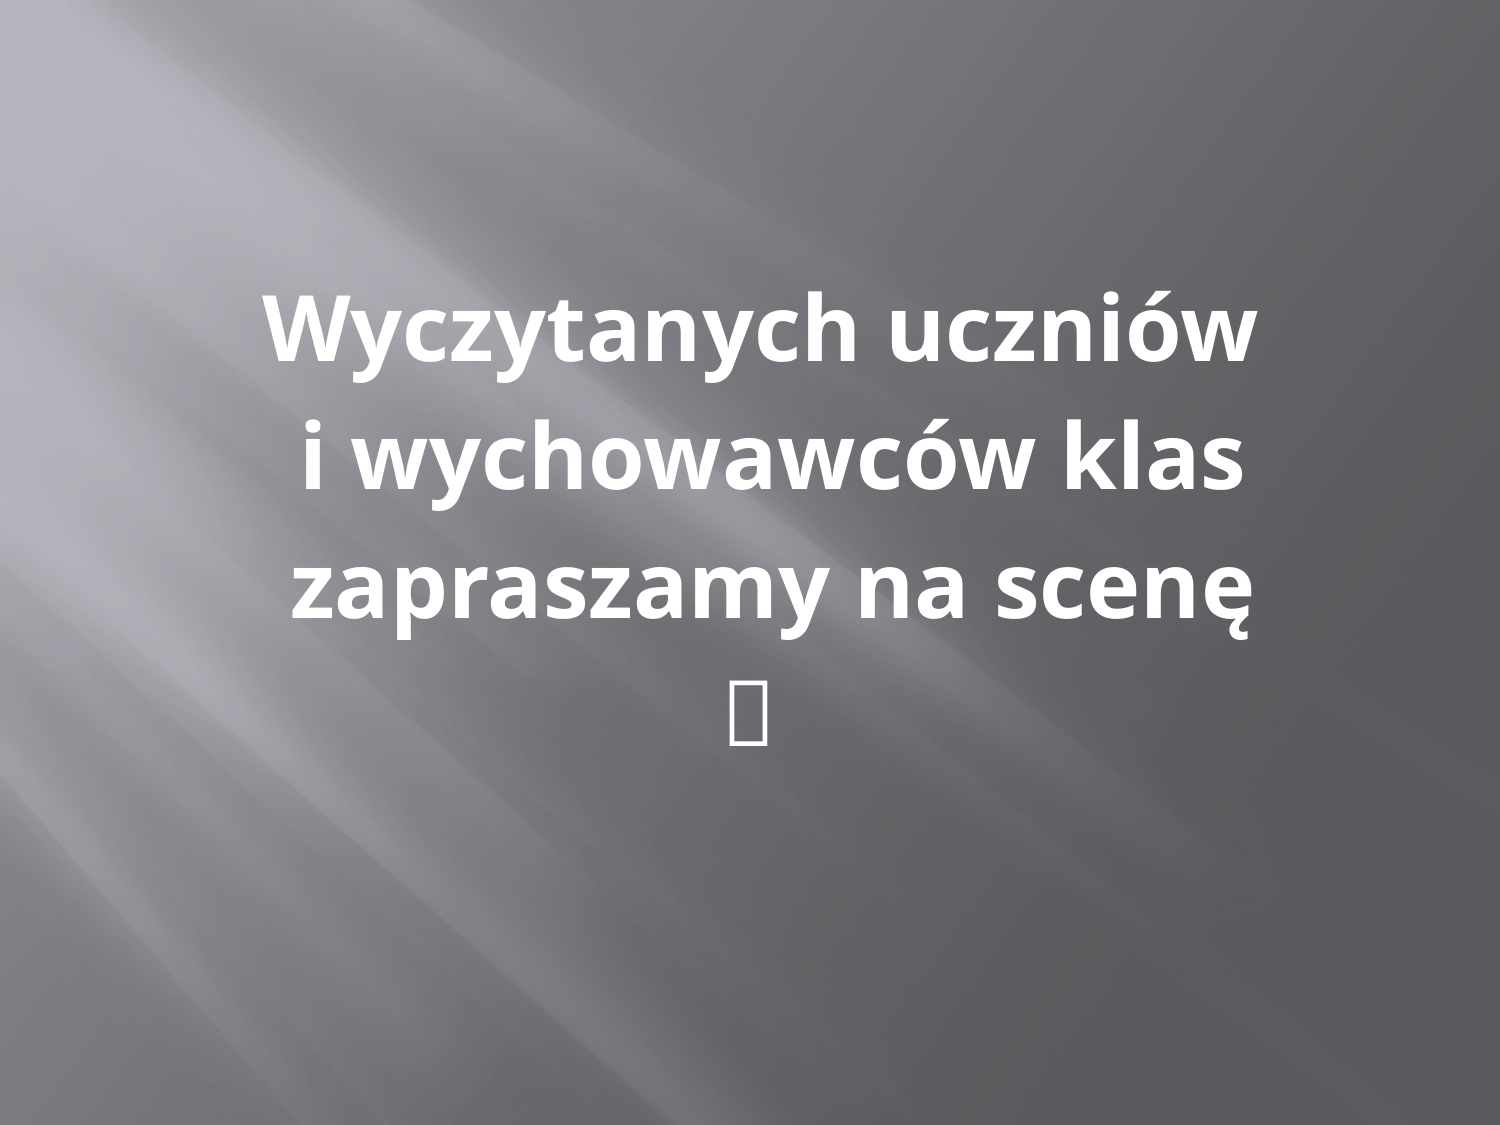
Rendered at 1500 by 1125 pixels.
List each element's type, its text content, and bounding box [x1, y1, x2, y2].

list Wyczytanych uczniów i wychowawców klas zapraszamy na scenę  [75, 262, 1425, 1035]
